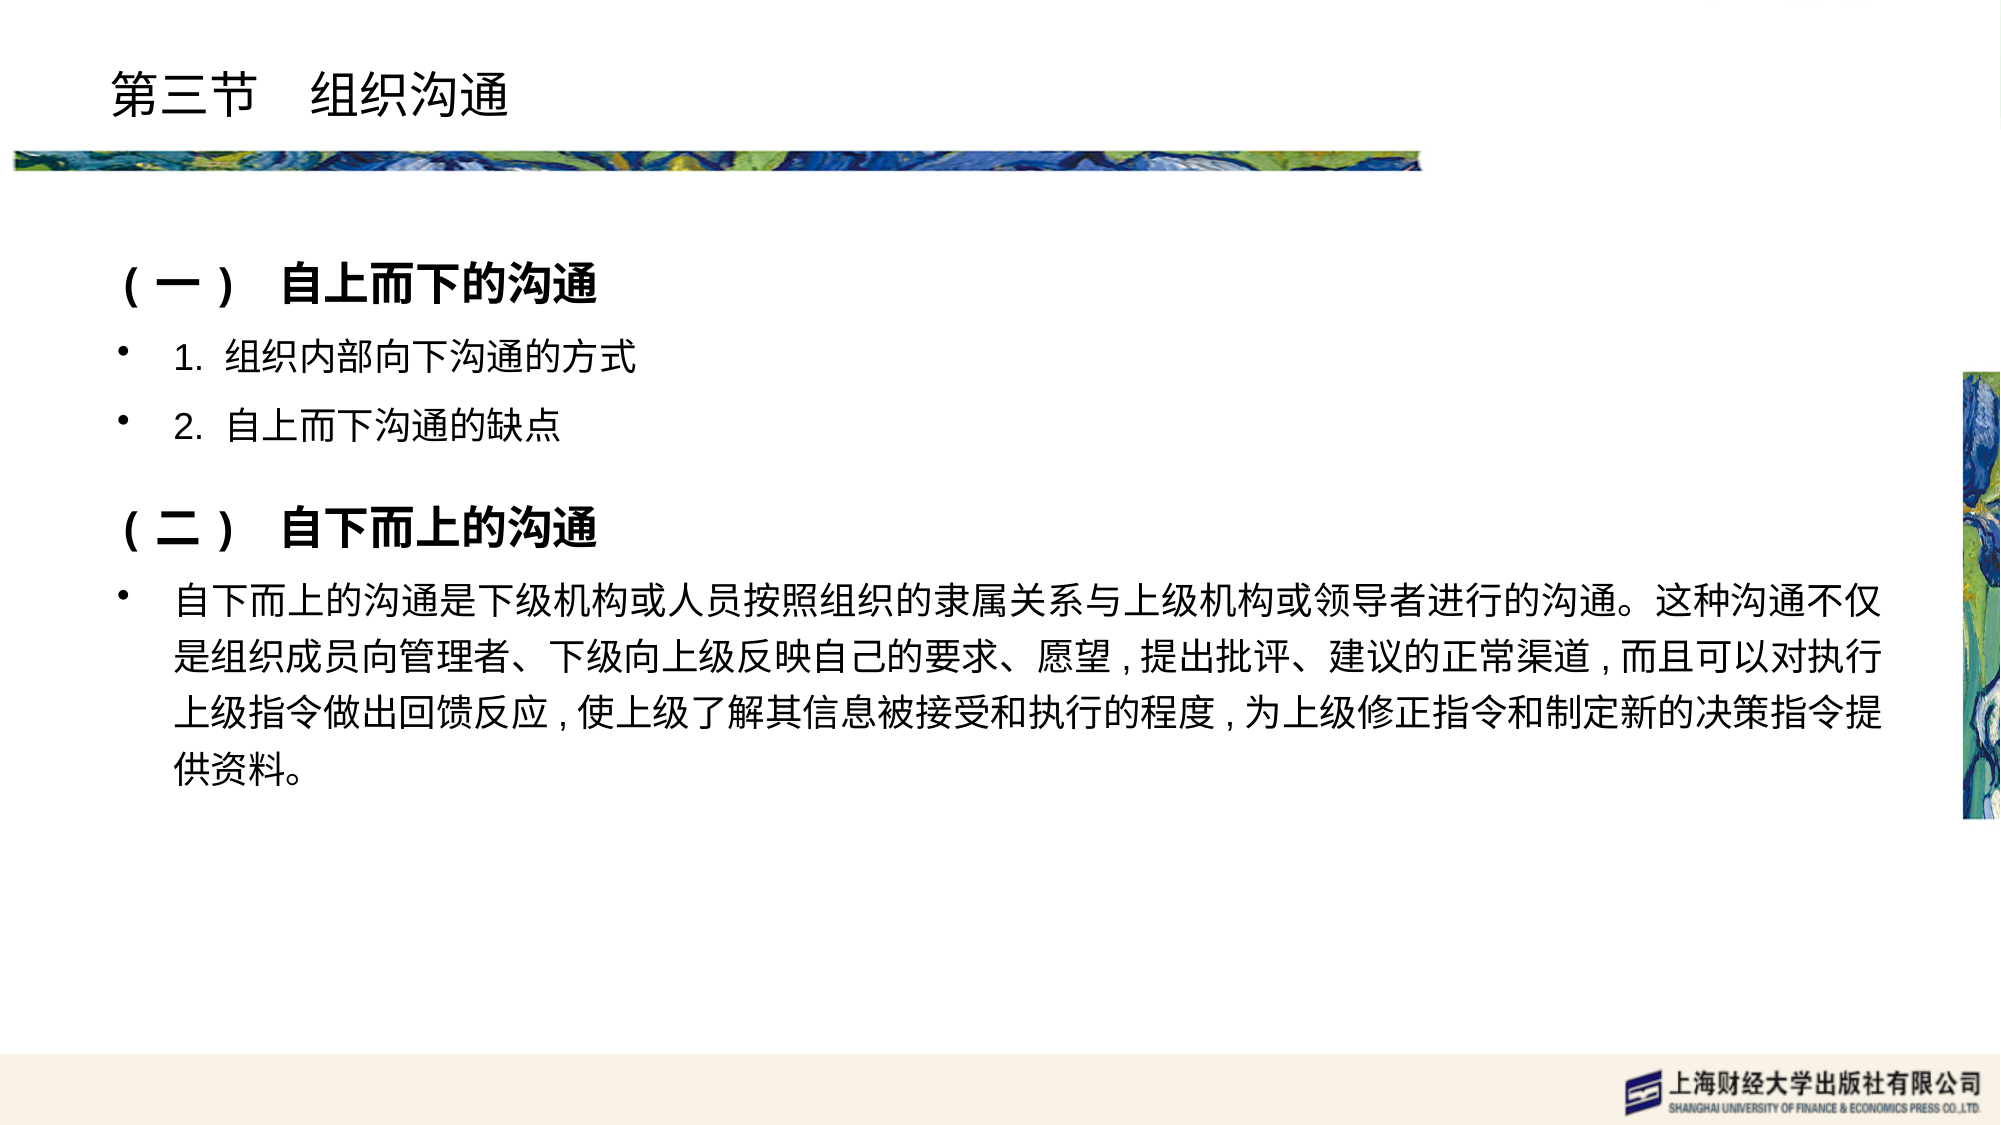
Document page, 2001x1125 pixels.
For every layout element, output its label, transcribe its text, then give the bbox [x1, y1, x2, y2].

title 第三节 组织沟通 [94, 42, 1451, 146]
list (一) 自上而下的沟通 1. 组织内部向下沟通的方式 2. 自上而下沟通的缺点 (二) 自下而上的沟通 自下而上的沟通是下级机构或人员按照组织的隶属关系与上级机构或领导者进行的沟通。这种沟通不仅是组织成员向管理者、下级向上级反映自己的要求、愿望,提出批评、建议的正常渠道,而且可以对执行上级指令做出回馈反应,使上级了解其信息被接受和执行的程度,为上级修正指令和制定新的决策指令提供资料。 [102, 233, 1898, 1032]
picture [0, 0, 2001, 1125]
